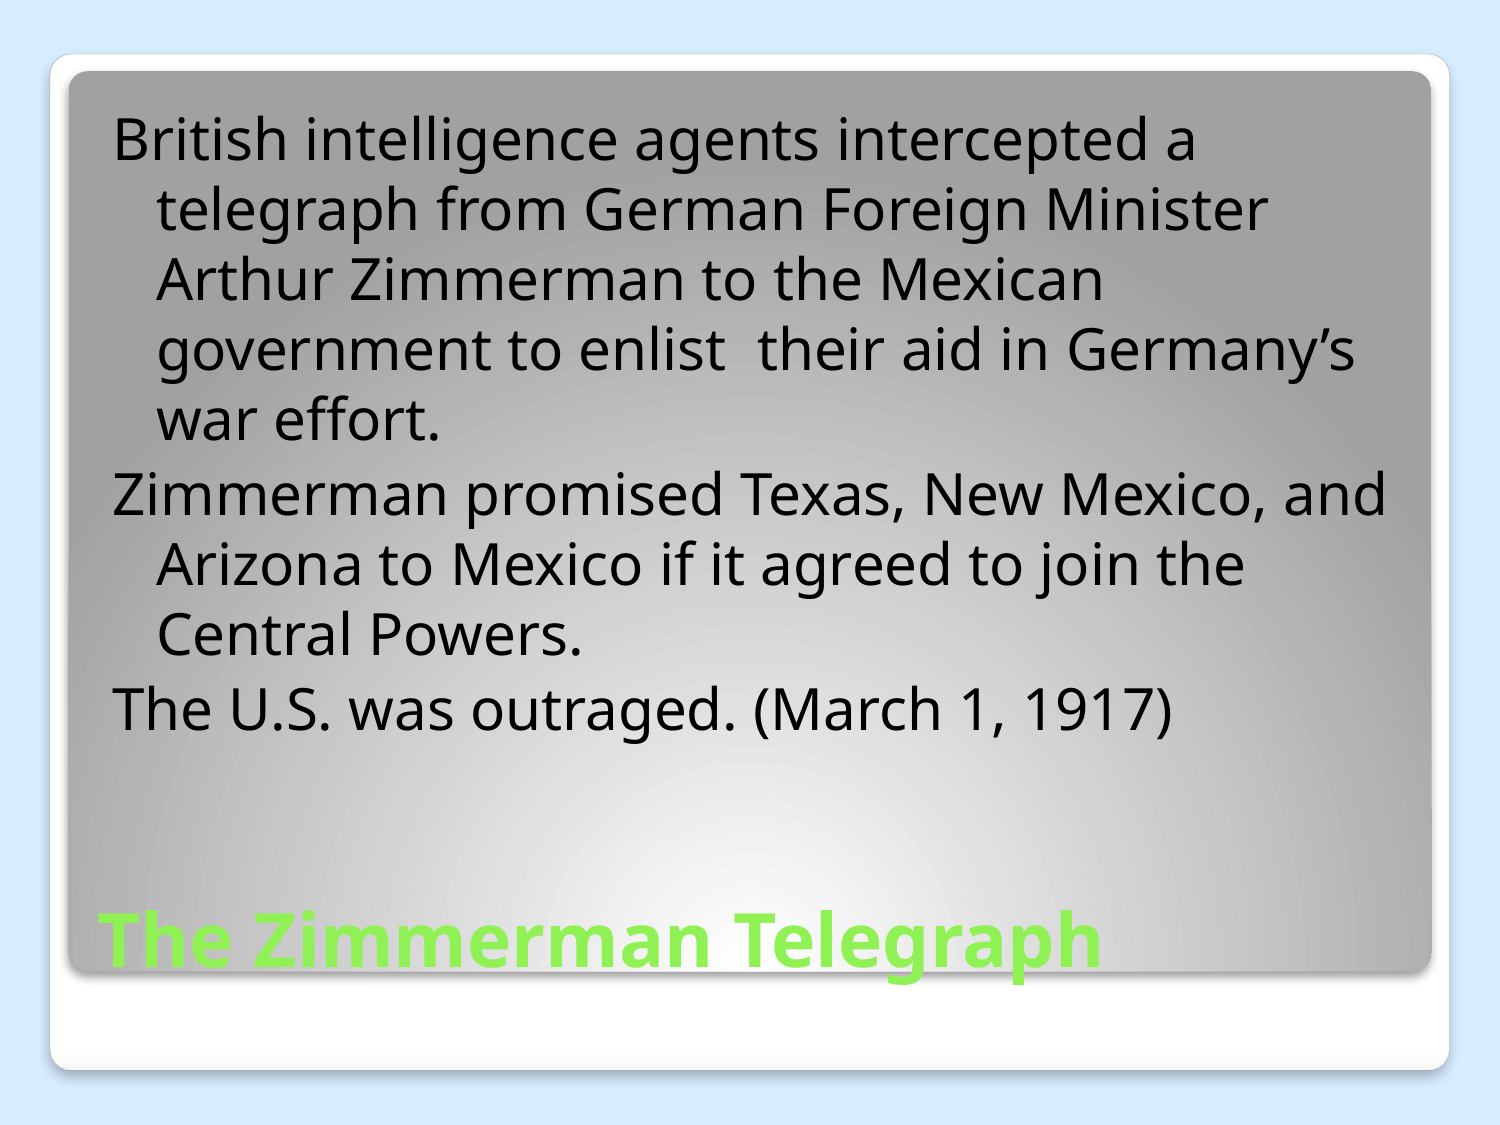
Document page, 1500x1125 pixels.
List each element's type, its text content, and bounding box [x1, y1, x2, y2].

list British intelligence agents intercepted a telegraph from German Foreign Minister Arthur Zimmerman to the Mexican government to enlist their aid in Germany’s war effort. Zimmerman promised Texas, New Mexico, and Arizona to Mexico if it agreed to join the Central Powers. The U.S. was outraged. (March 1, 1917) [82, 86, 1425, 774]
title The Zimmerman Telegraph [82, 817, 1425, 990]
